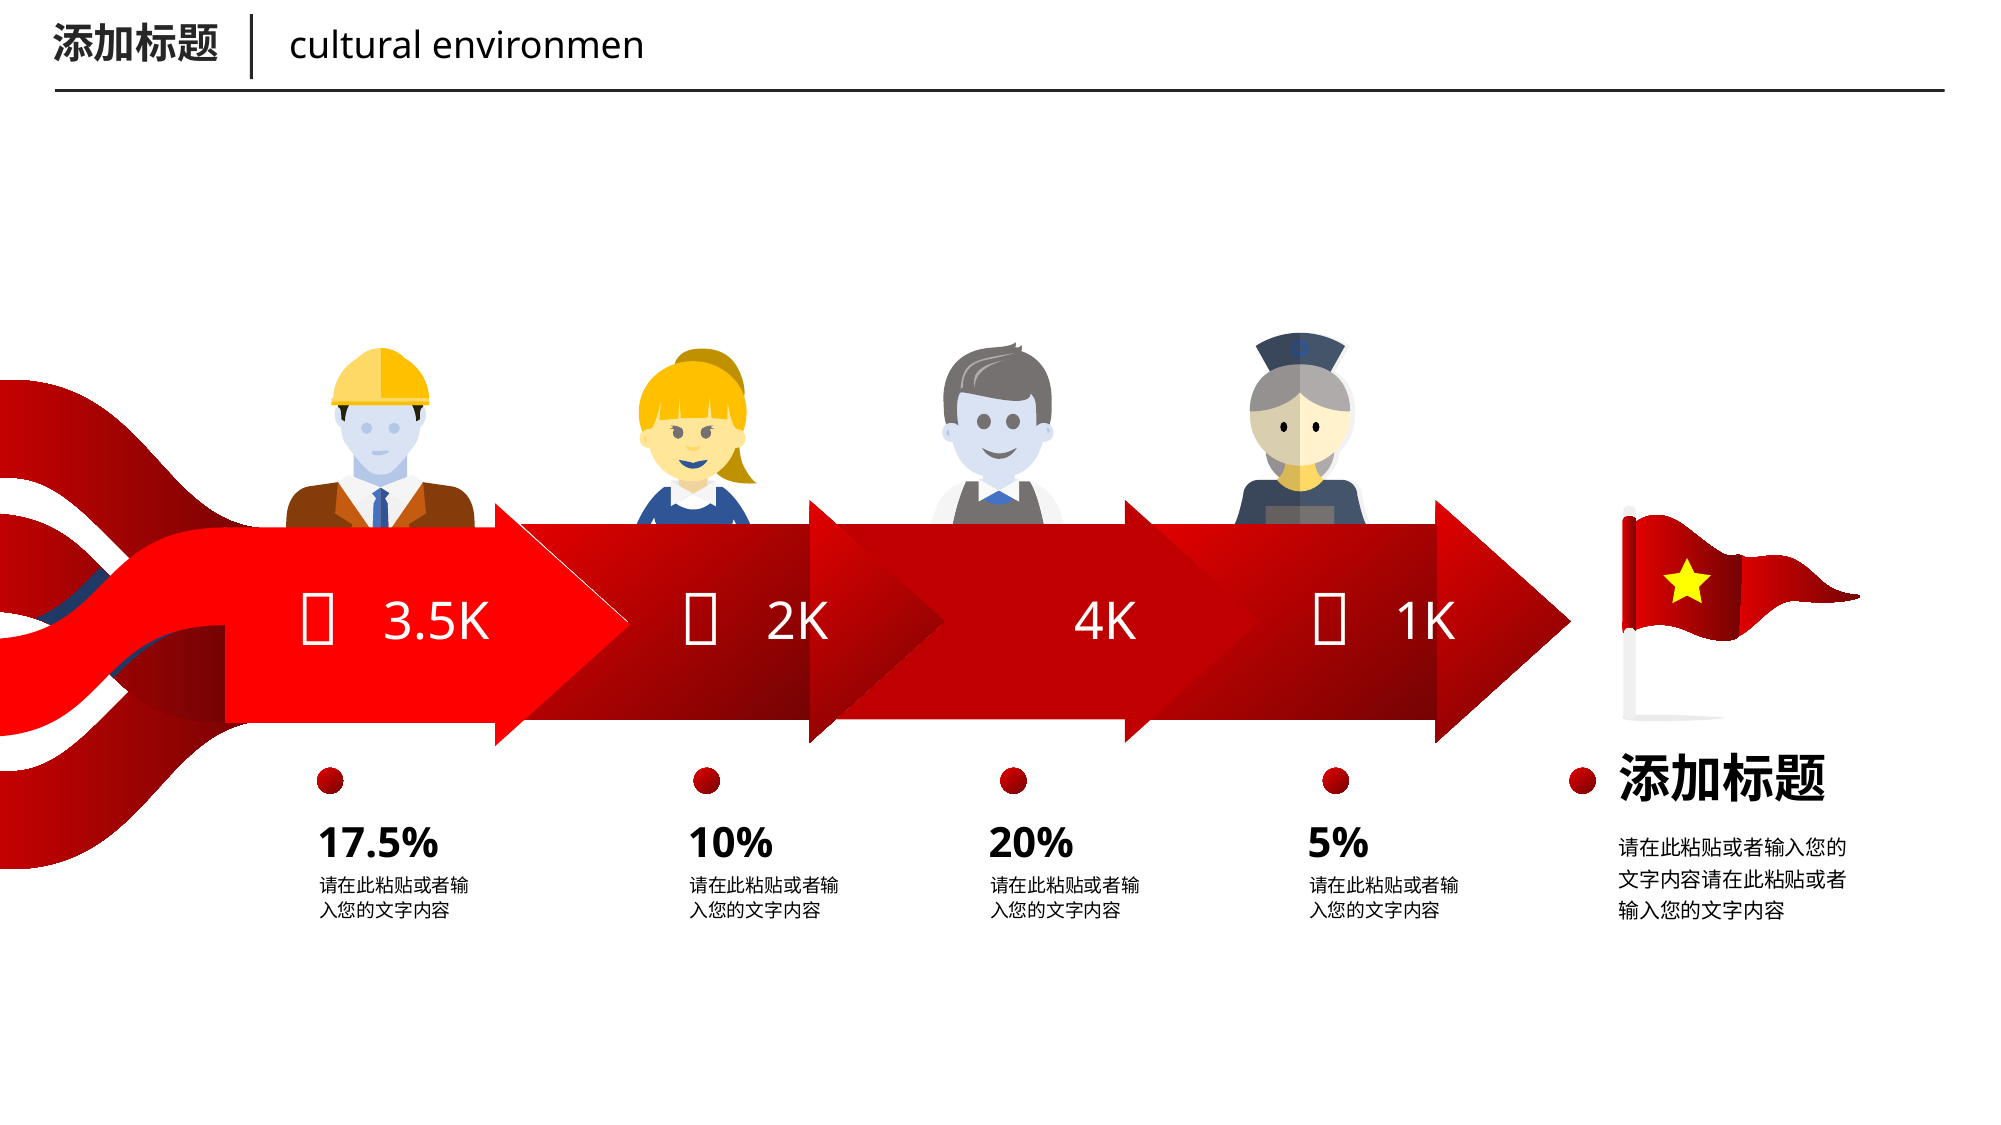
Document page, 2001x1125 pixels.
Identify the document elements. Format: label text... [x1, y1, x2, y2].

text_box [1321, 766, 1350, 781]
text_box [1152, 524, 1437, 720]
text_box [631, 524, 810, 720]
text_box 请在此粘贴或者输入您的文字内容 [975, 873, 1162, 929]
text_box cultural environmen [274, 13, 925, 73]
text_box [692, 766, 721, 781]
text_box [836, 524, 1126, 720]
text_box [1435, 499, 1571, 743]
text_box 请在此粘贴或者输入您的文字内容 [674, 873, 861, 929]
text_box 添加标题 [1603, 737, 1882, 815]
text_box 添加标题 [37, 9, 286, 74]
text_box 10% [673, 808, 861, 873]
text_box  [1293, 585, 1368, 668]
text_box 请在此粘贴或者输入您的文字内容 [1294, 863, 1487, 929]
text_box [692, 782, 721, 795]
text_box [999, 782, 1028, 795]
text_box 请在此粘贴或者输入您的文字内容 [304, 870, 498, 929]
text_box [928, 342, 1066, 531]
text_box [54, 88, 1946, 93]
text_box 请在此粘贴或者输入您的文字内容请在此粘贴或者输入您的文字内容 [1603, 821, 1882, 930]
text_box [282, 348, 479, 379]
text_box 5% [1292, 808, 1481, 873]
text_box 2K [751, 579, 877, 658]
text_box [1229, 332, 1376, 585]
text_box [0, 379, 631, 870]
text_box [809, 499, 945, 743]
text_box 4K [1060, 579, 1186, 658]
text_box [1568, 766, 1597, 795]
text_box [249, 13, 254, 80]
text_box [999, 766, 1028, 781]
text_box 1K [1379, 579, 1505, 658]
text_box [635, 348, 758, 528]
text_box [1321, 782, 1350, 795]
text_box 20% [973, 808, 1162, 873]
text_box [1622, 505, 1861, 722]
text_box  [664, 565, 739, 668]
text_box [1124, 499, 1260, 743]
